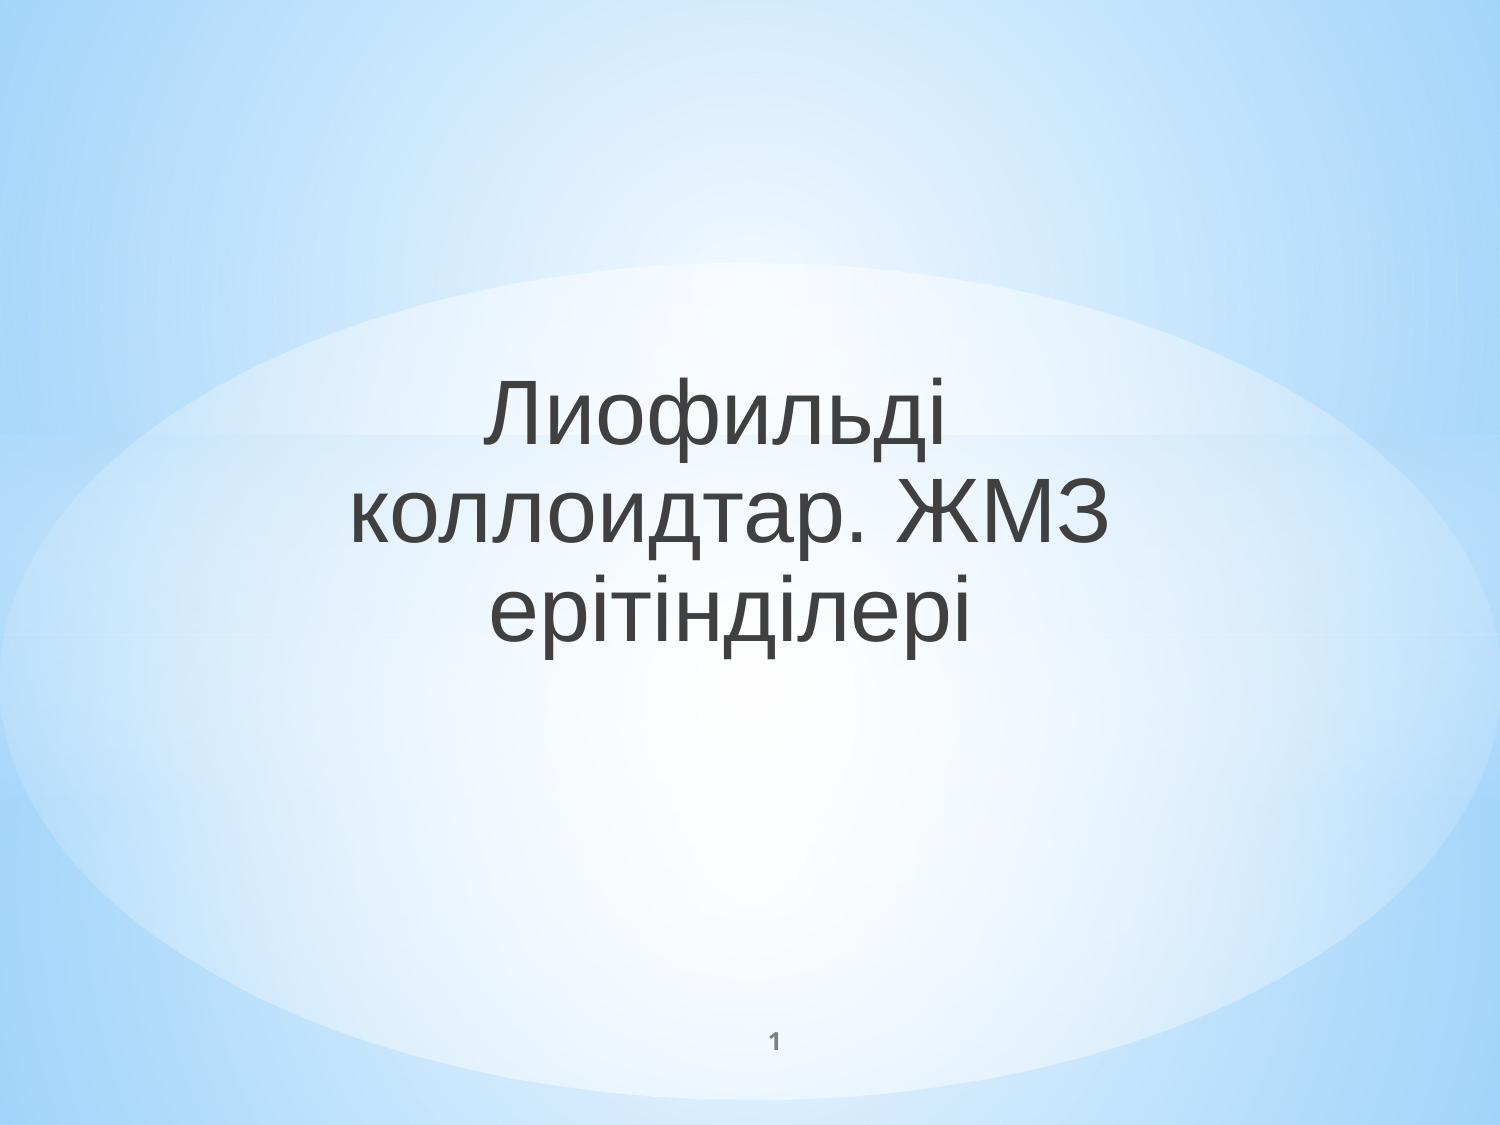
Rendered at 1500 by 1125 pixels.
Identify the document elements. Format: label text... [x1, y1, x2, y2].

list Лиофильді коллоидтар. ЖМЗ ерітінділері [187, 119, 1238, 691]
slide_number 1 [624, 1012, 925, 1073]
